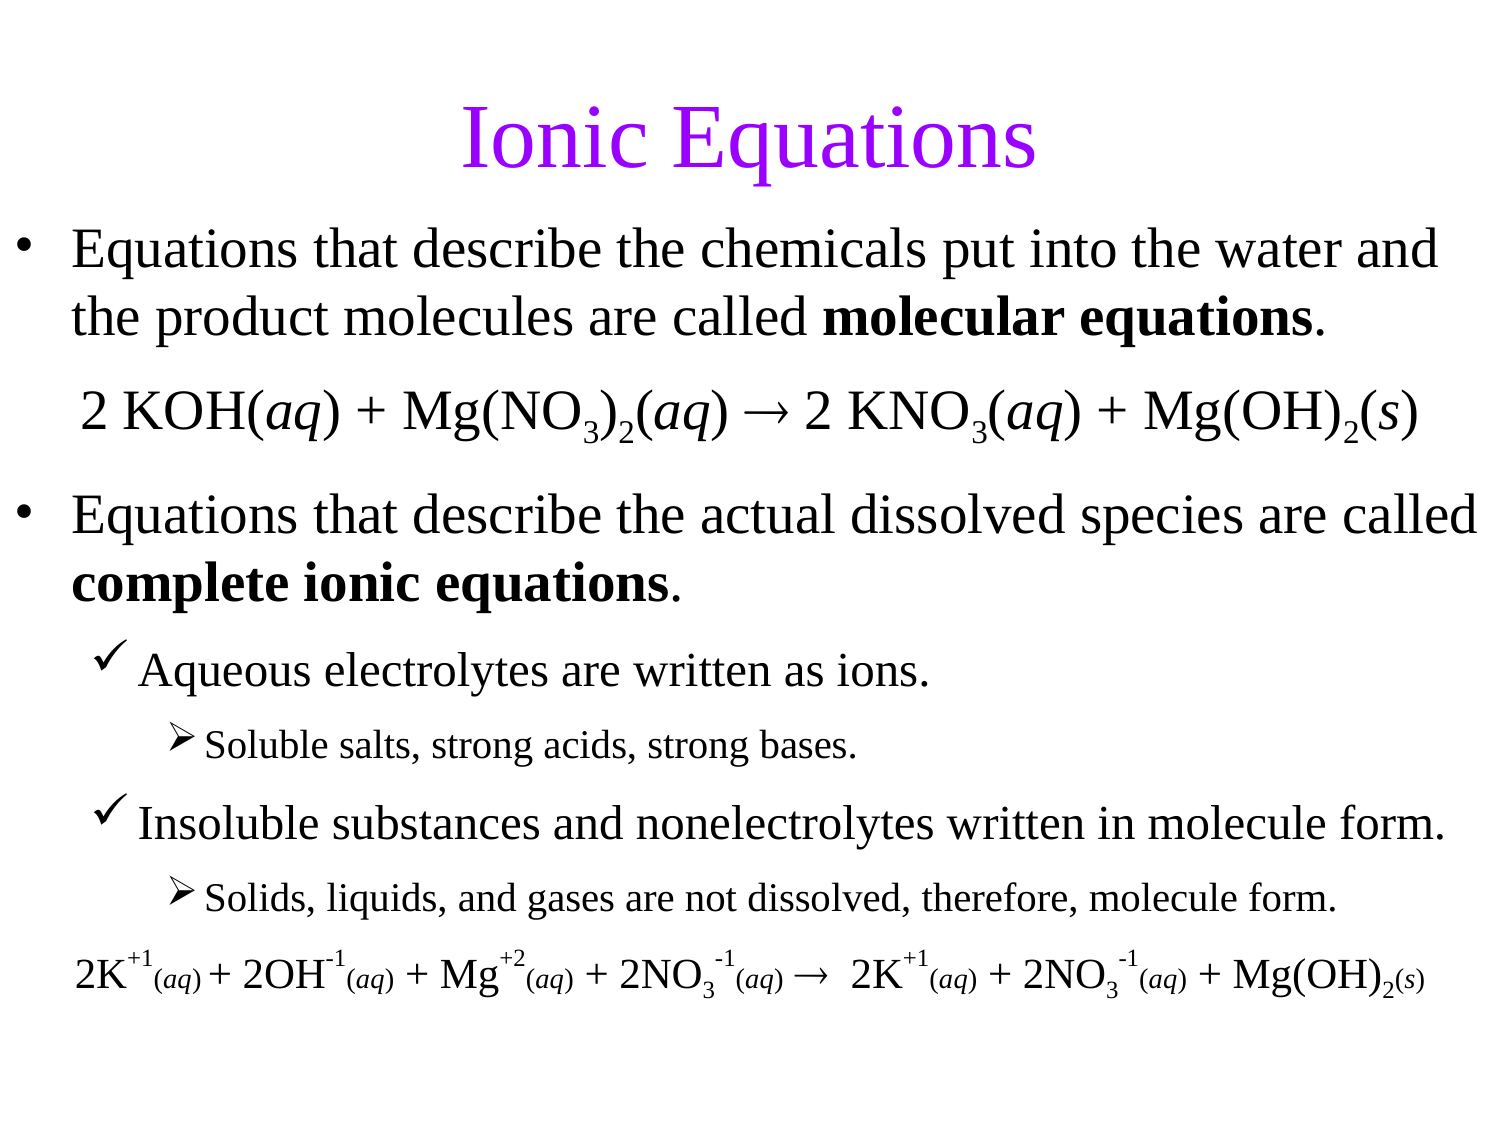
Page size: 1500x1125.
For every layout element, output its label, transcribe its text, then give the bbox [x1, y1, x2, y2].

text_box Ionic Equations [112, 37, 1388, 202]
text_box Equations that describe the chemicals put into the water and the product molecules are called molecular equations. 2 KOH(aq) + Mg(NO3)2(aq)  2 KNO3(aq) + Mg(OH)2(s) Equations that describe the actual dissolved species are called complete ionic equations. Aqueous electrolytes are written as ions. Soluble salts, strong acids, strong bases. Insoluble substances and nonelectrolytes written in molecule form. Solids, liquids, and gases are not dissolved, therefore, molecule form. 2K+1(aq) + 2OH-1(aq) + Mg+2(aq) + 2NO3-1(aq) K+1(aq) + 2NO3-1(aq) + Mg(OH)2(s) [0, 202, 1500, 1018]
